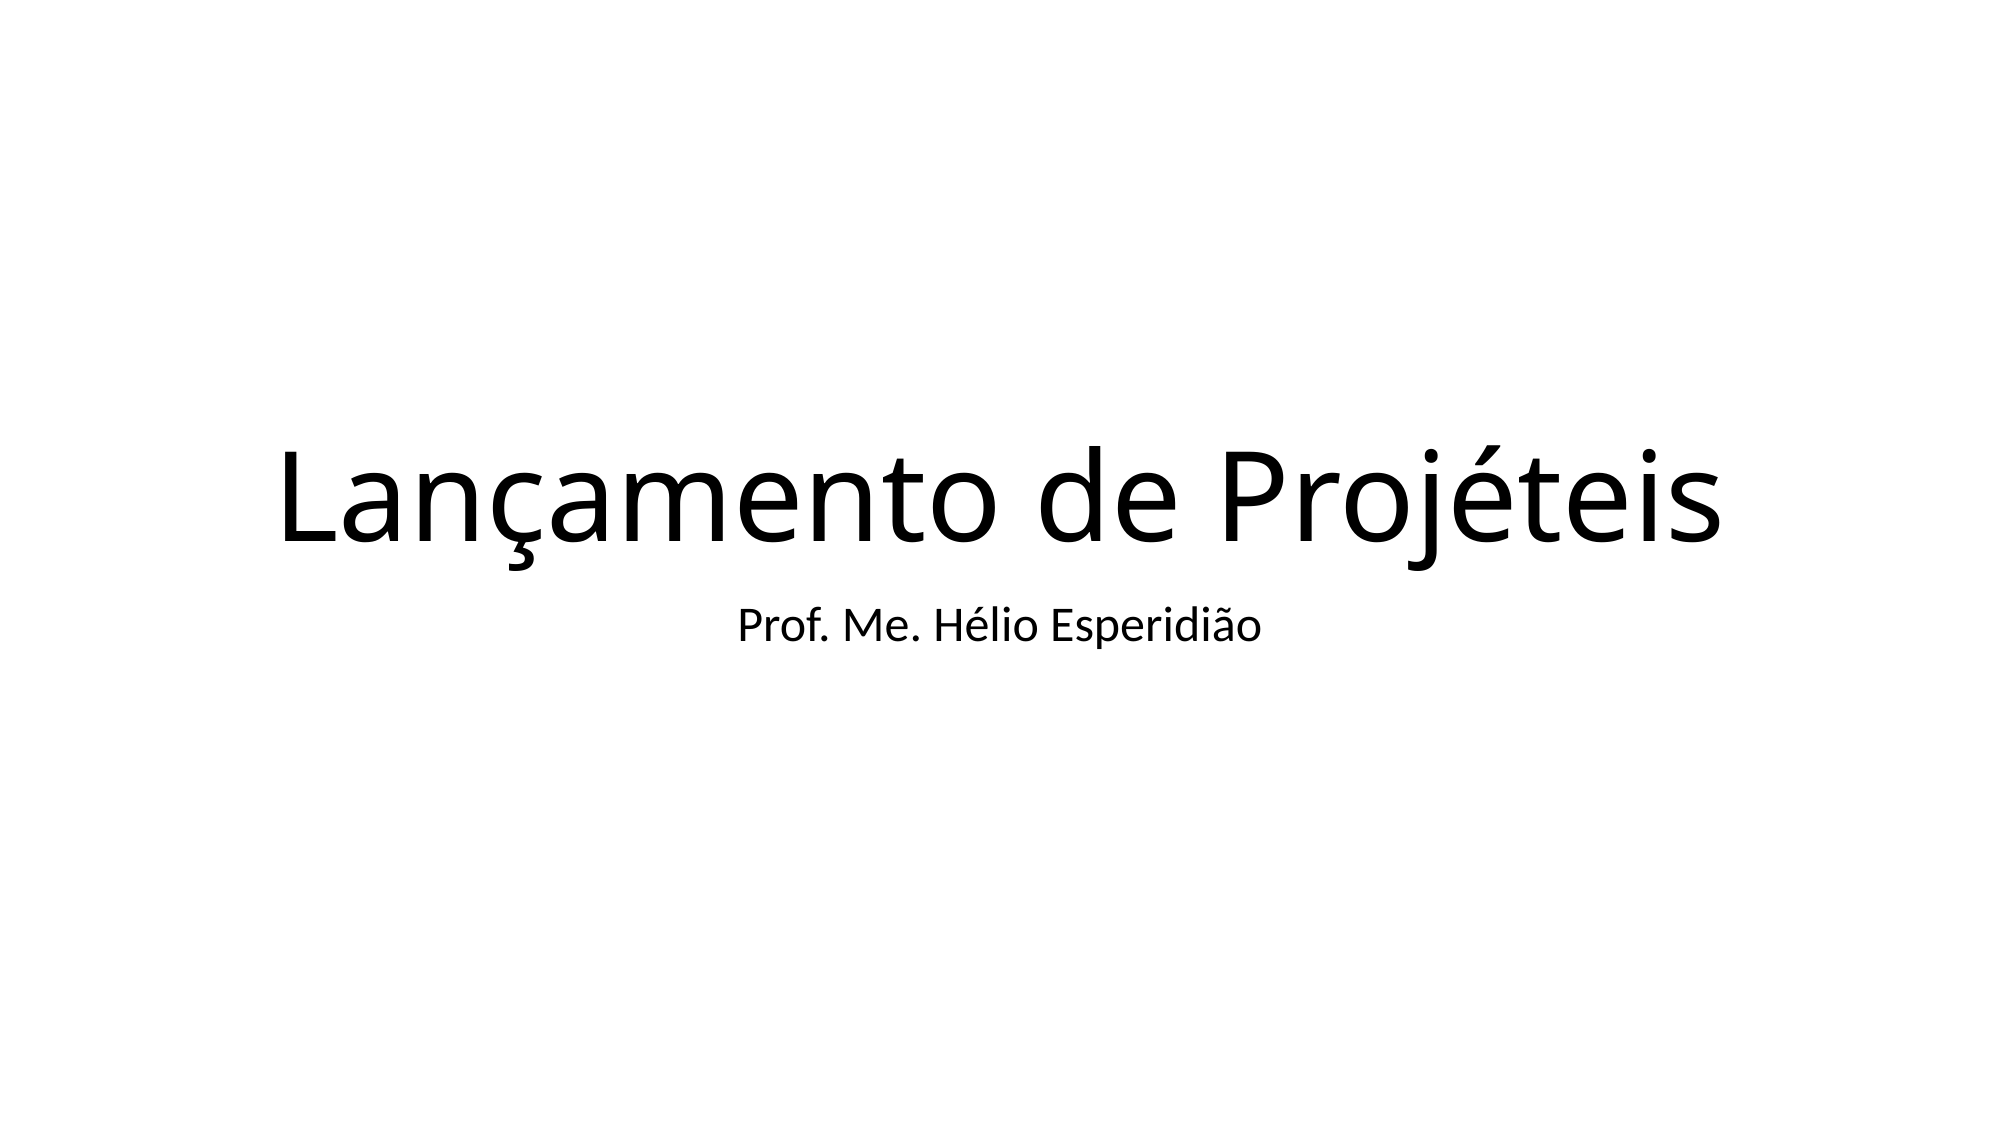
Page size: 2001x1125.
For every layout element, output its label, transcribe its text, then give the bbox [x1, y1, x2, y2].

title Lançamento de Projéteis [249, 184, 1750, 576]
subtitle Prof. Me. Hélio Esperidião [249, 590, 1750, 863]
